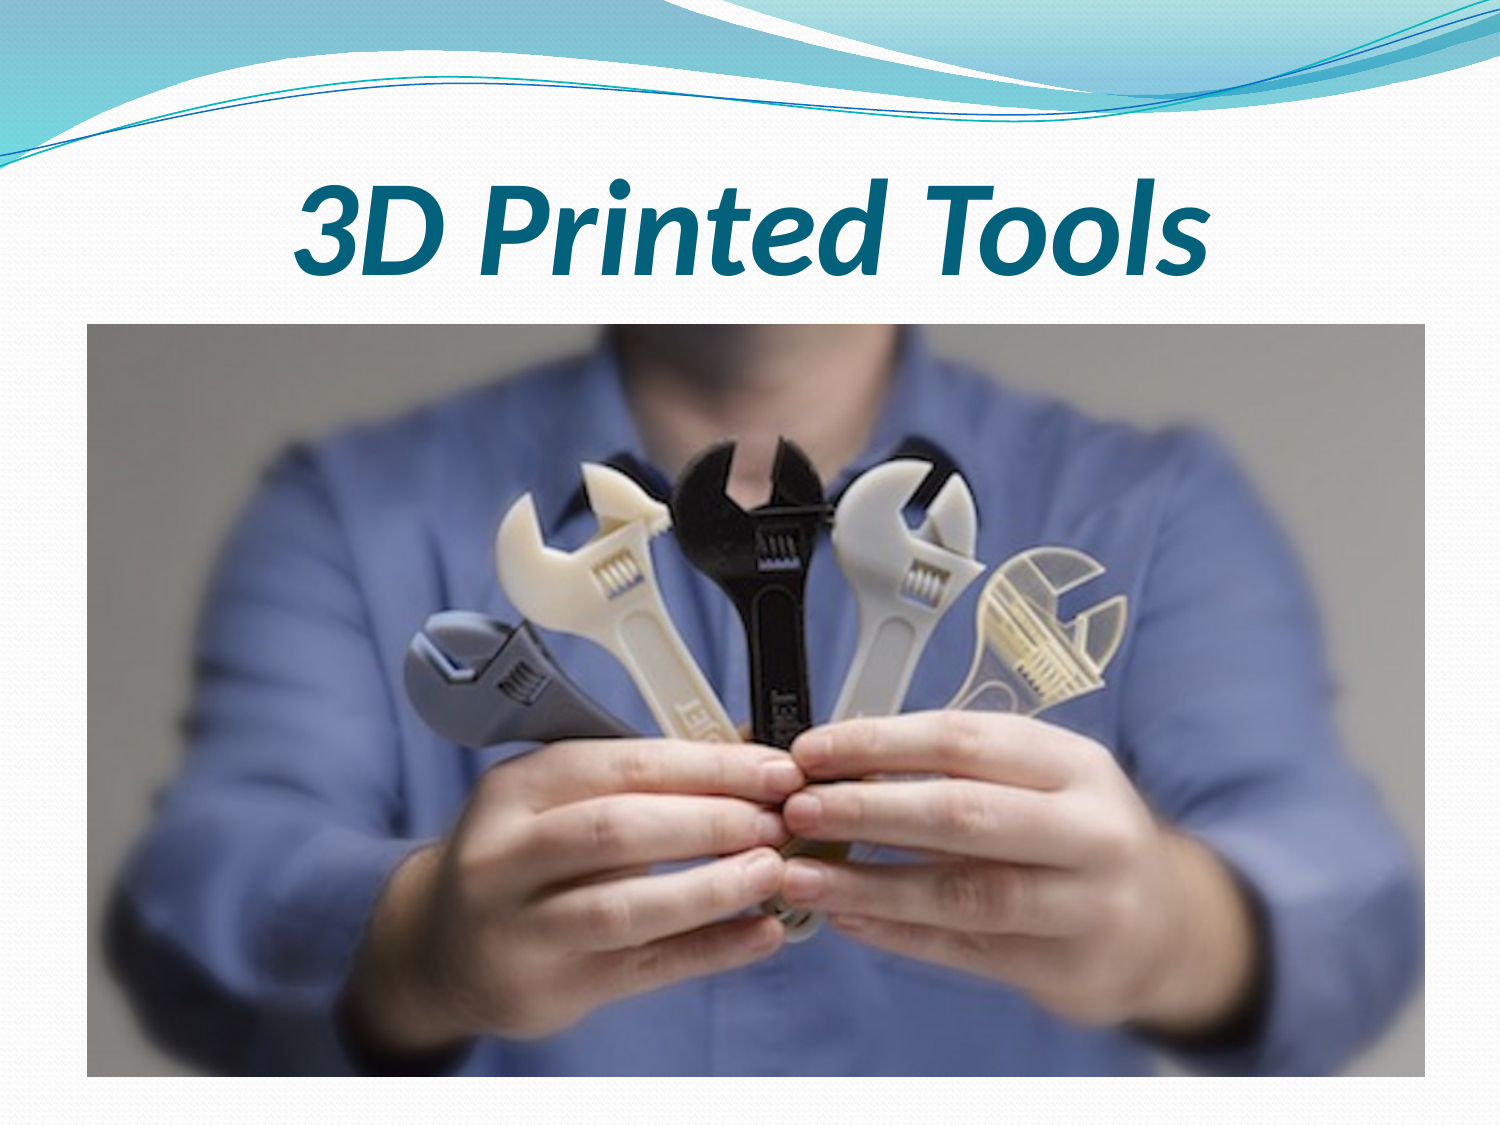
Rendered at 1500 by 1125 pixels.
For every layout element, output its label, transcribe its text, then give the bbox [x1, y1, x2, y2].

title 3D Printed Tools [75, 115, 1425, 303]
picture [87, 324, 1426, 1077]
